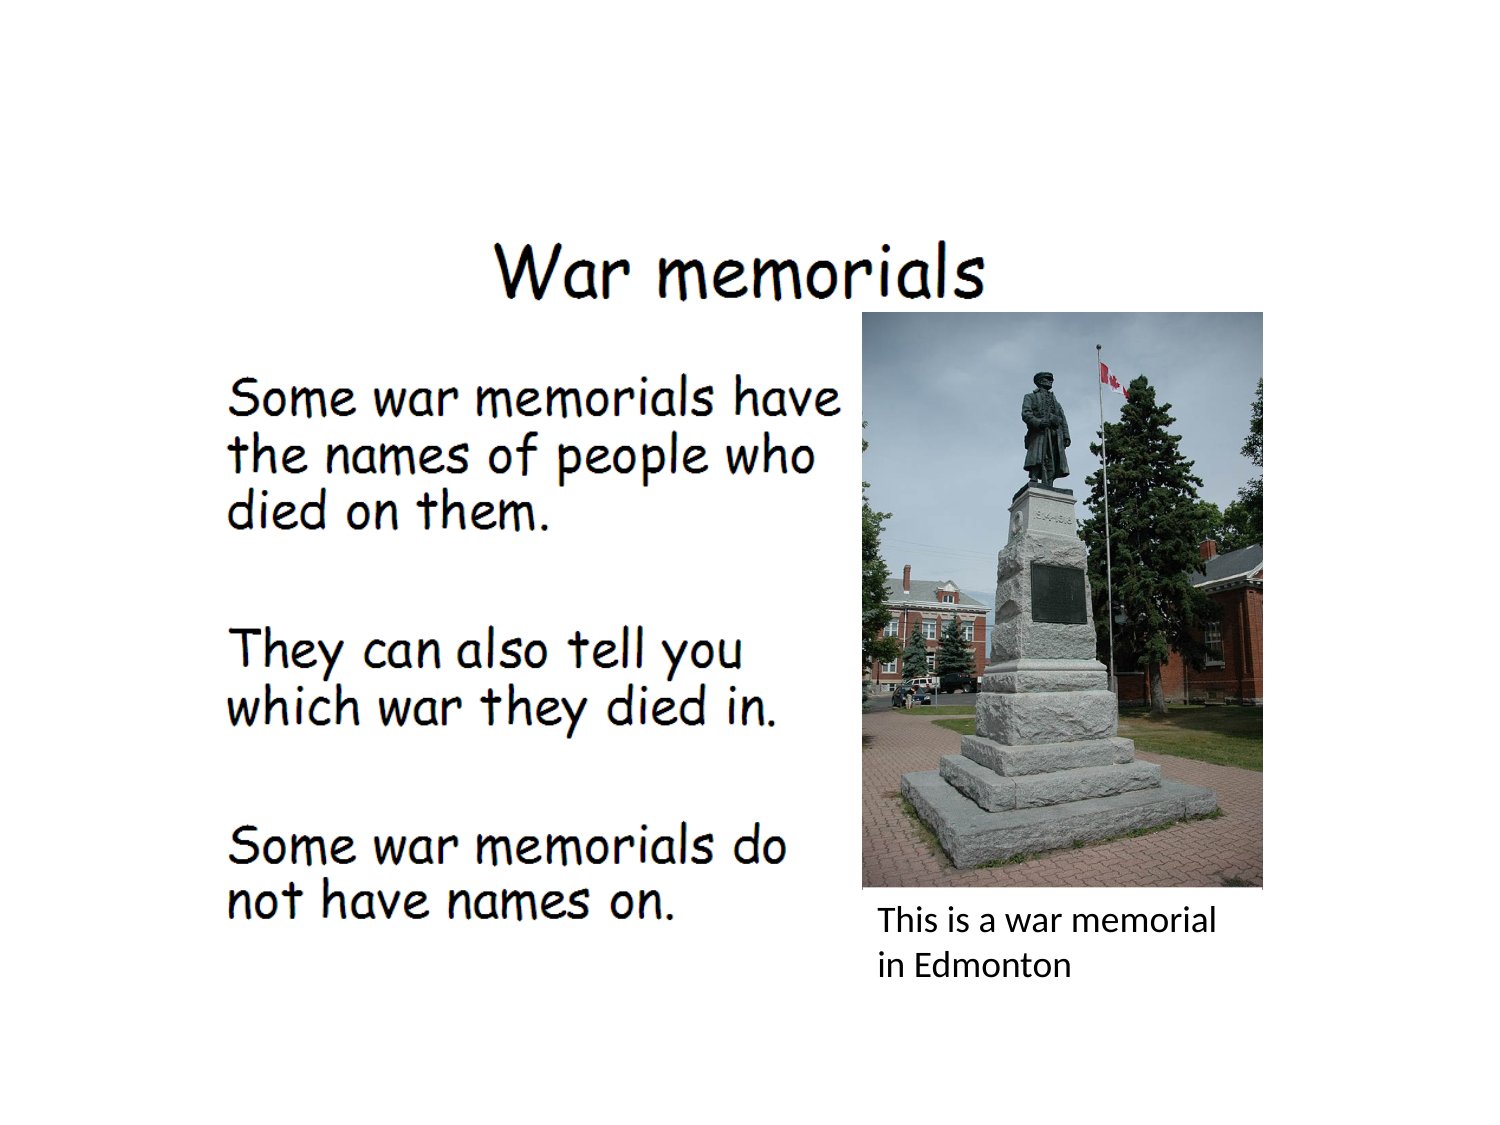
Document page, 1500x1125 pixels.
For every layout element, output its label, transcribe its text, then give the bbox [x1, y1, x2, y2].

text_box This is a war memorial in Edmonton [862, 972, 1263, 993]
picture [0, 174, 1476, 963]
